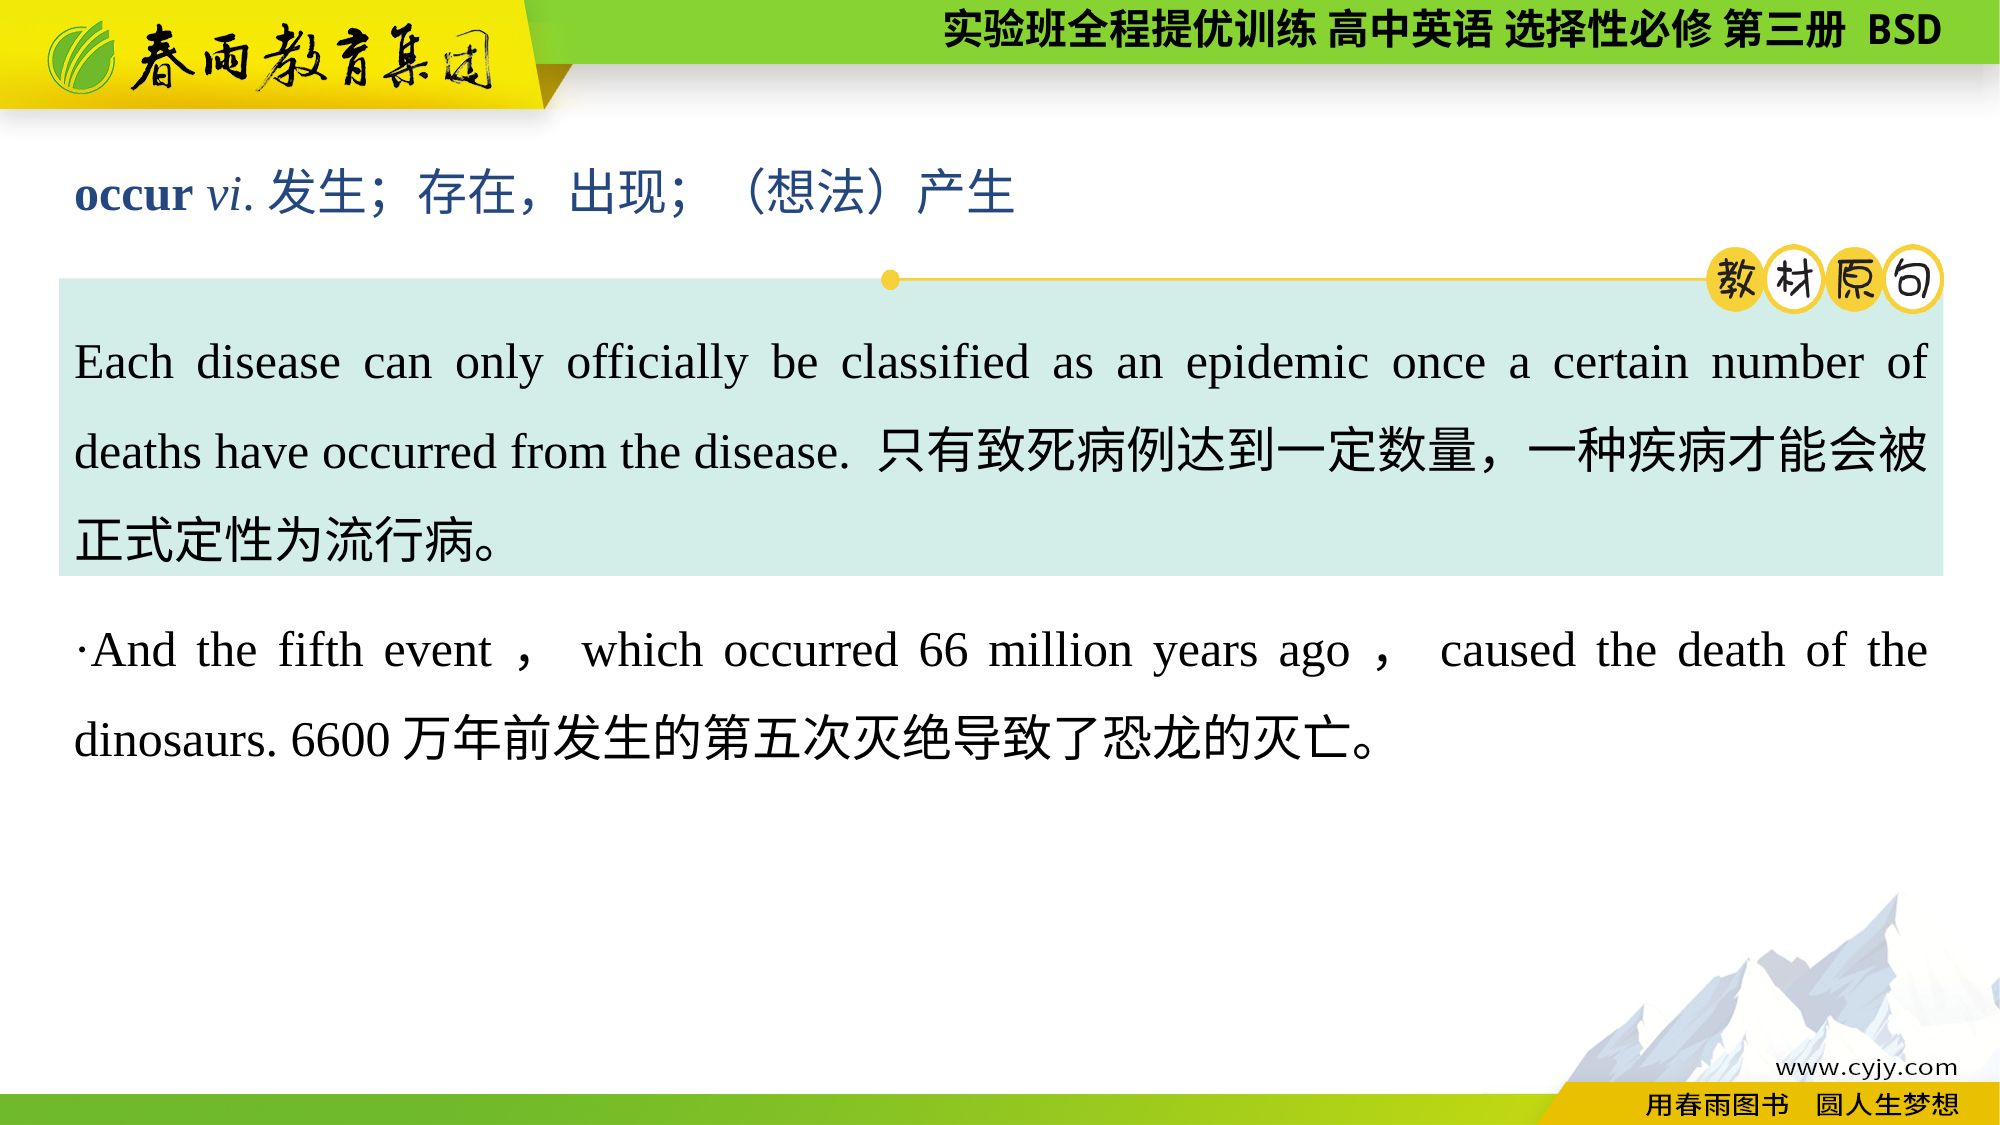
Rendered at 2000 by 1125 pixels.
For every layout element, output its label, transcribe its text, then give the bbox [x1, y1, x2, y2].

list occur vi.发生；存在，出现；（想法）产生 [59, 122, 1944, 217]
text_box ·And the fifth event，which occurred 66 million years ago，caused the death of the dinosaurs. 6600万年前发生的第五次灭绝导致了恐龙的灭亡。 [59, 579, 1944, 775]
text_box Each disease can only officially be classified as an epidemic once a certain number of deaths have occurred from the disease. 只有致死病例达到一定数量，一种疾病才能会被正式定性为流行病。 [59, 278, 1944, 576]
picture [0, 0, 2000, 1125]
